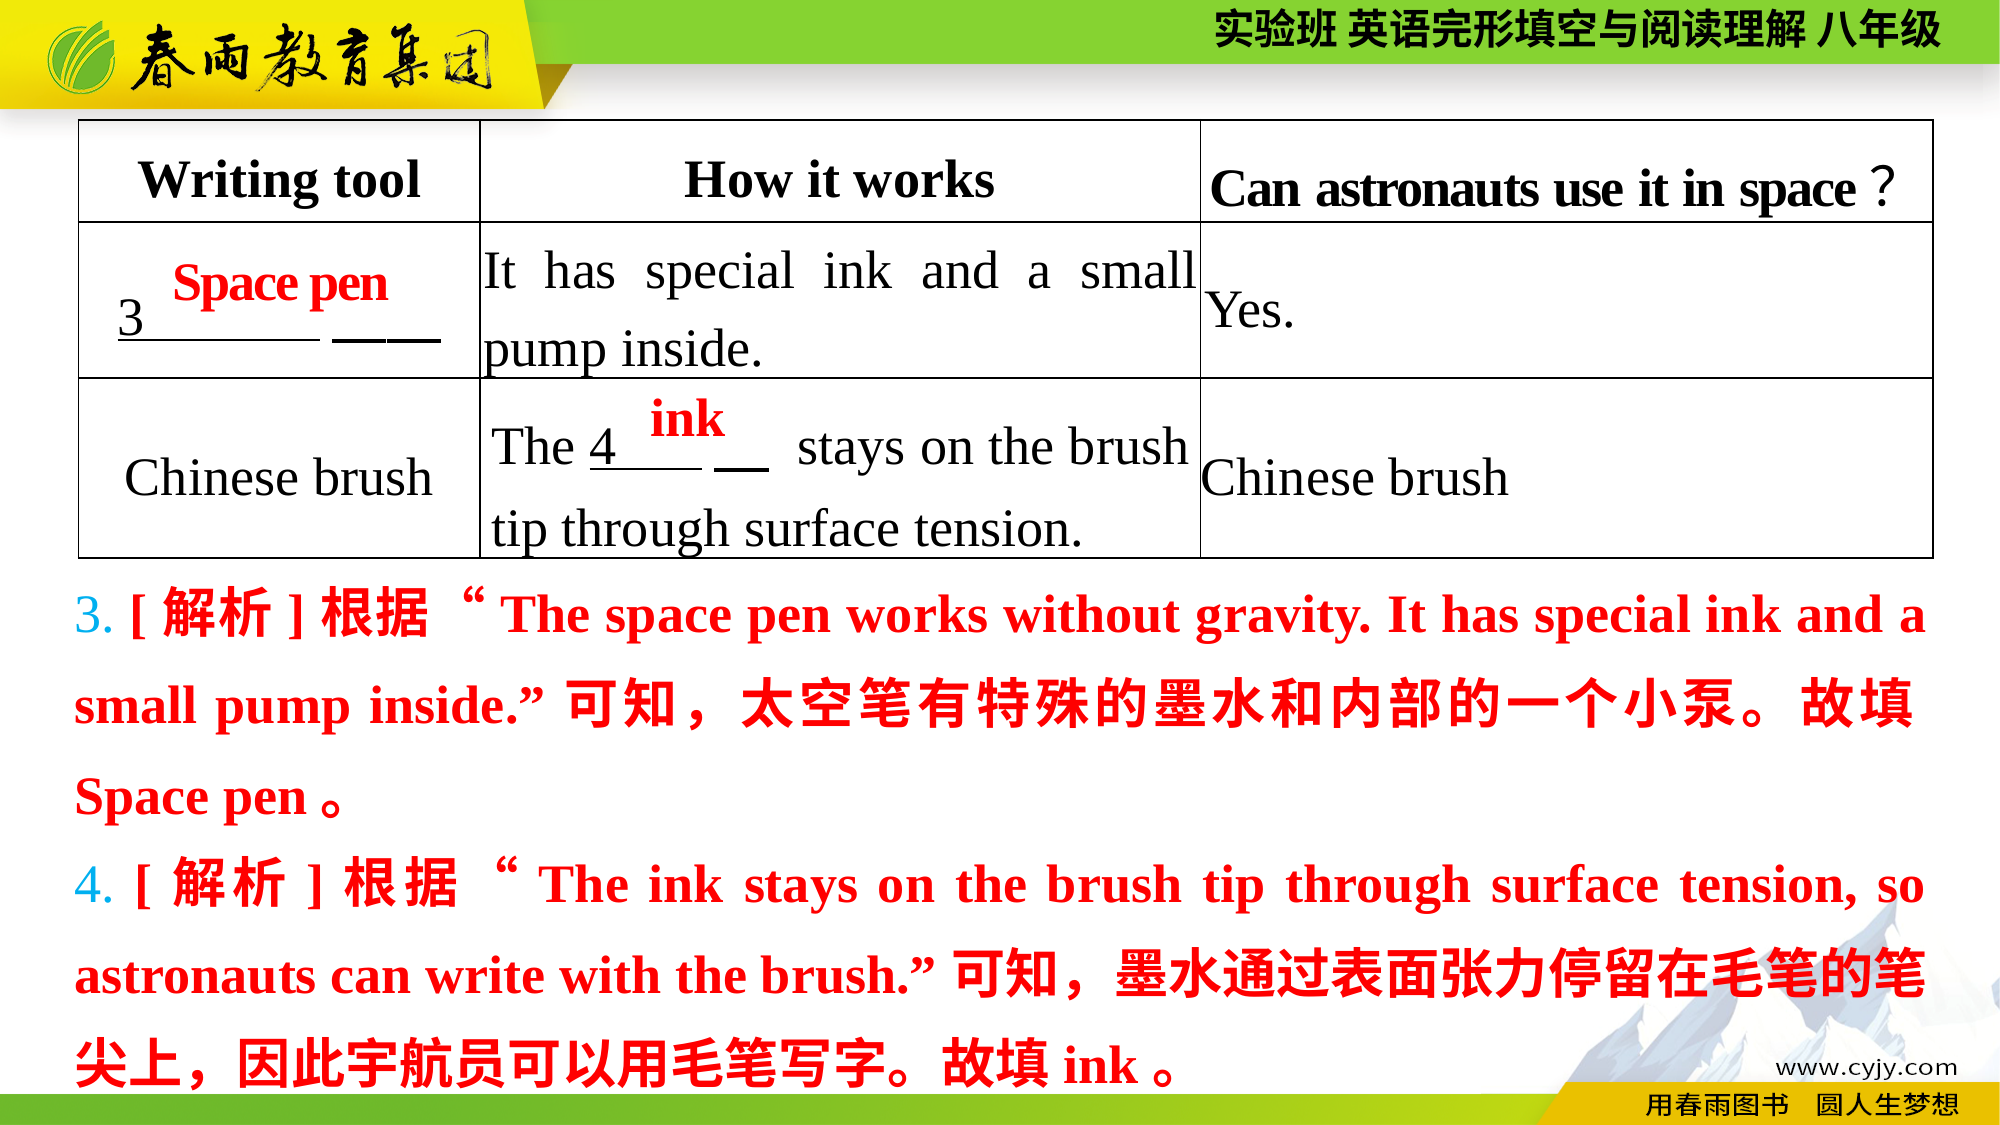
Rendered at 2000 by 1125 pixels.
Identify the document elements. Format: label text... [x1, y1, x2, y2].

picture [0, 0, 2000, 1125]
table_header Can astronauts use it in space？ [1201, 121, 1932, 221]
text_box Space pen [157, 238, 472, 319]
table_header How it works [481, 121, 1200, 221]
table_header Writing tool [79, 121, 479, 221]
table_cell It has special ink and a small pump inside. [481, 223, 1200, 377]
text_box ink [635, 374, 741, 455]
table_cell Yes. [1201, 223, 1932, 377]
table_cell Chinese brush [79, 379, 479, 545]
table_cell The 4 stays on the brush tip through surface tension. [481, 379, 1200, 545]
text_box 4. [解析]根据“The ink stays on the brush tip through surface tension, so astronauts can write with the brush.”可知，墨水通过表面张力停留在毛笔的笔尖上，因此宇航员可以用毛笔写字。故填ink。 [59, 814, 1944, 1103]
list 3. [解析]根据“The space pen works without gravity. It has special ink and a small pump inside.”可知，太空笔有特殊的墨水和内部的一个小泵。故填Space pen。 [59, 545, 1944, 814]
table_cell Chinese brush [1201, 379, 1932, 545]
table_cell 3 ， [79, 223, 479, 377]
